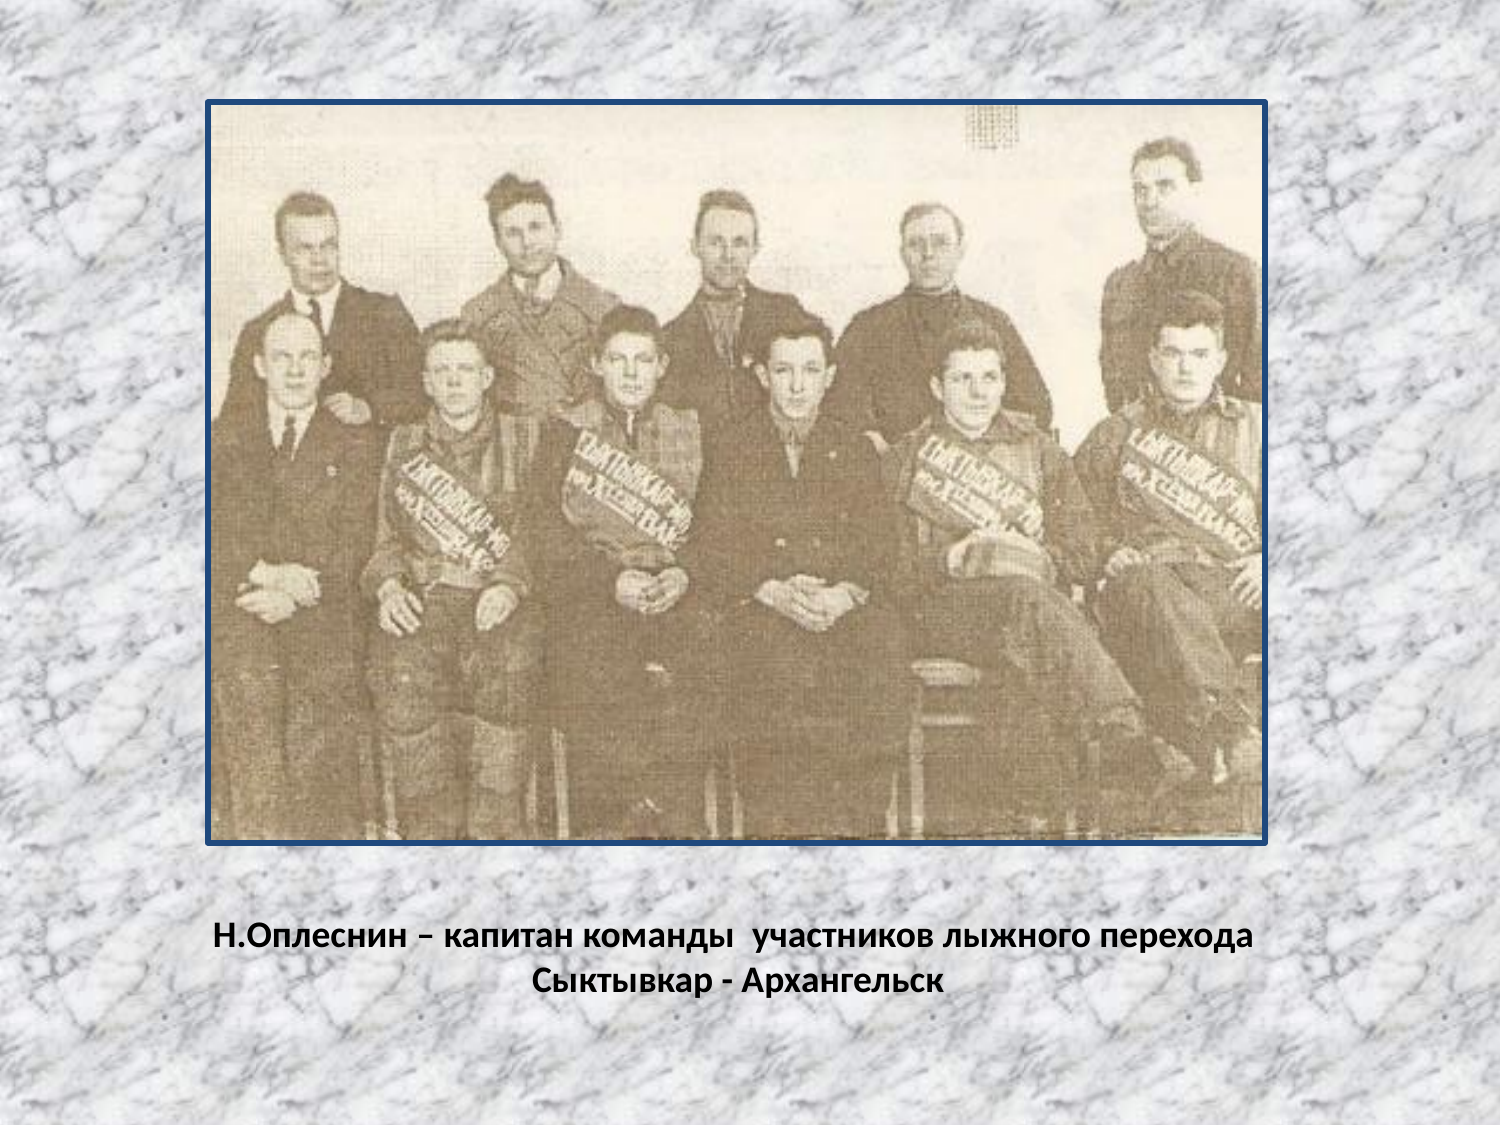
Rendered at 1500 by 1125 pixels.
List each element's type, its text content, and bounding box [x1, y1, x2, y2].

picture [0, 0, 1500, 1125]
text_box Н.Оплеснин – капитан команды участников лыжного перехода Сыктывкар - Архангельск [152, 902, 1325, 1008]
